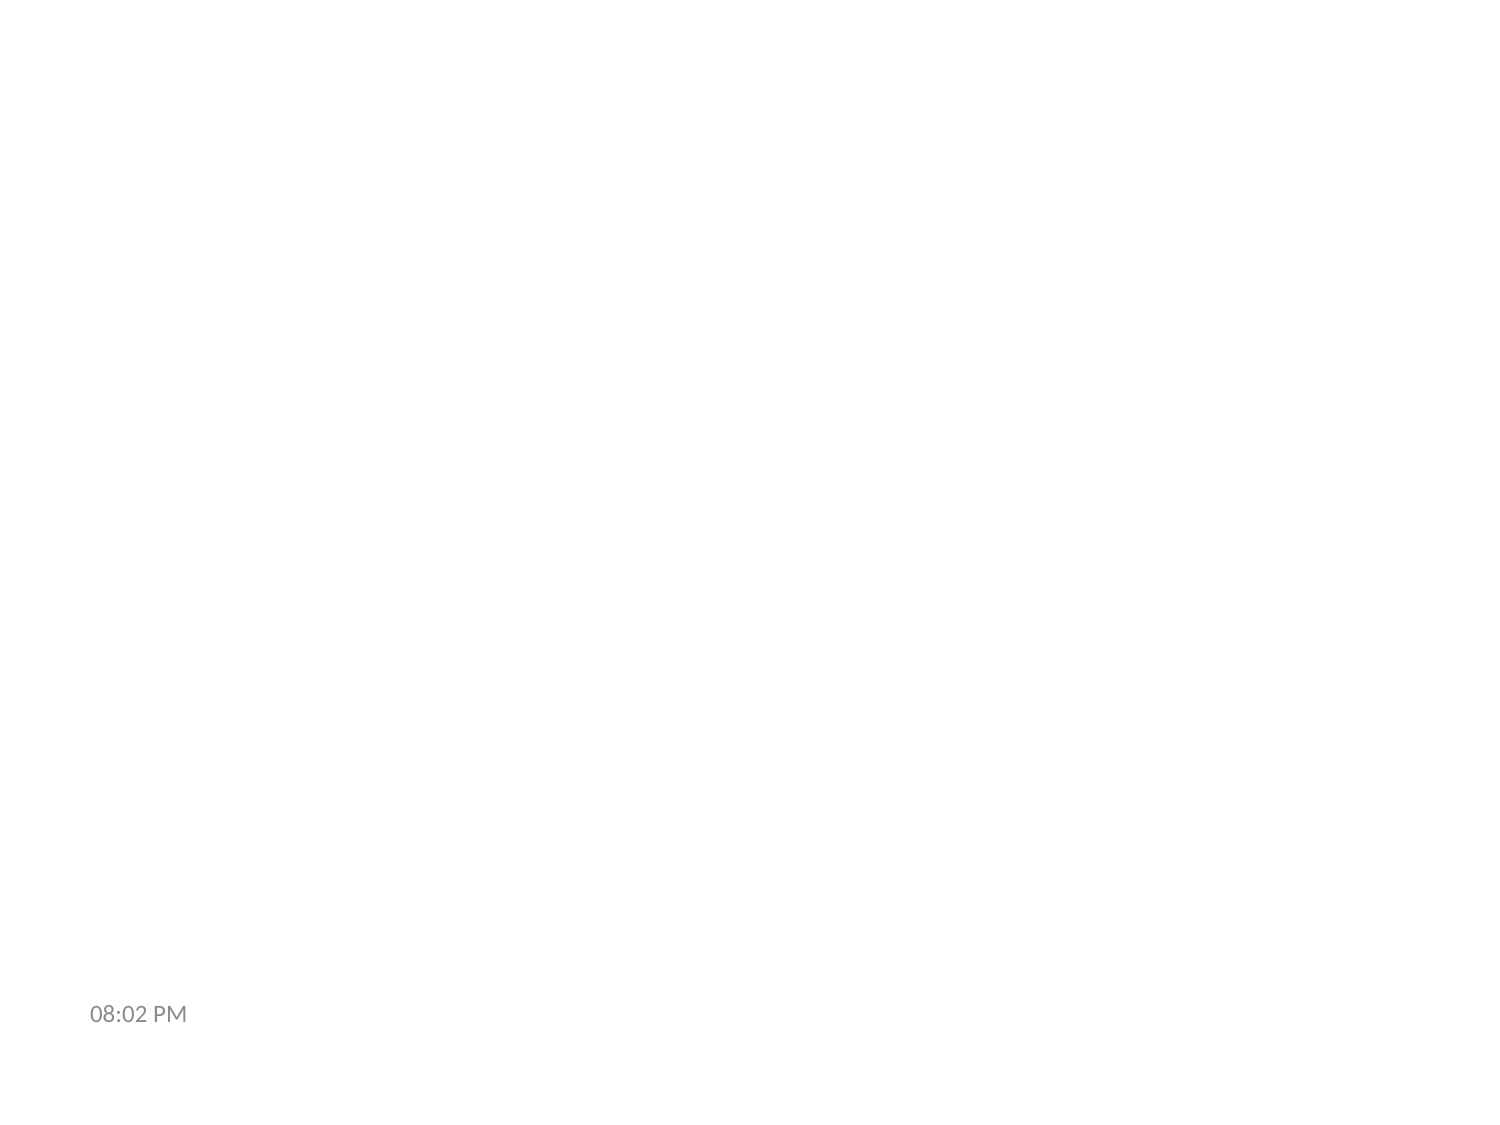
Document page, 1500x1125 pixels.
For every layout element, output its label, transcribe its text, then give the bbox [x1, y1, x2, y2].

text_box 3:35 PM [75, 982, 425, 1043]
